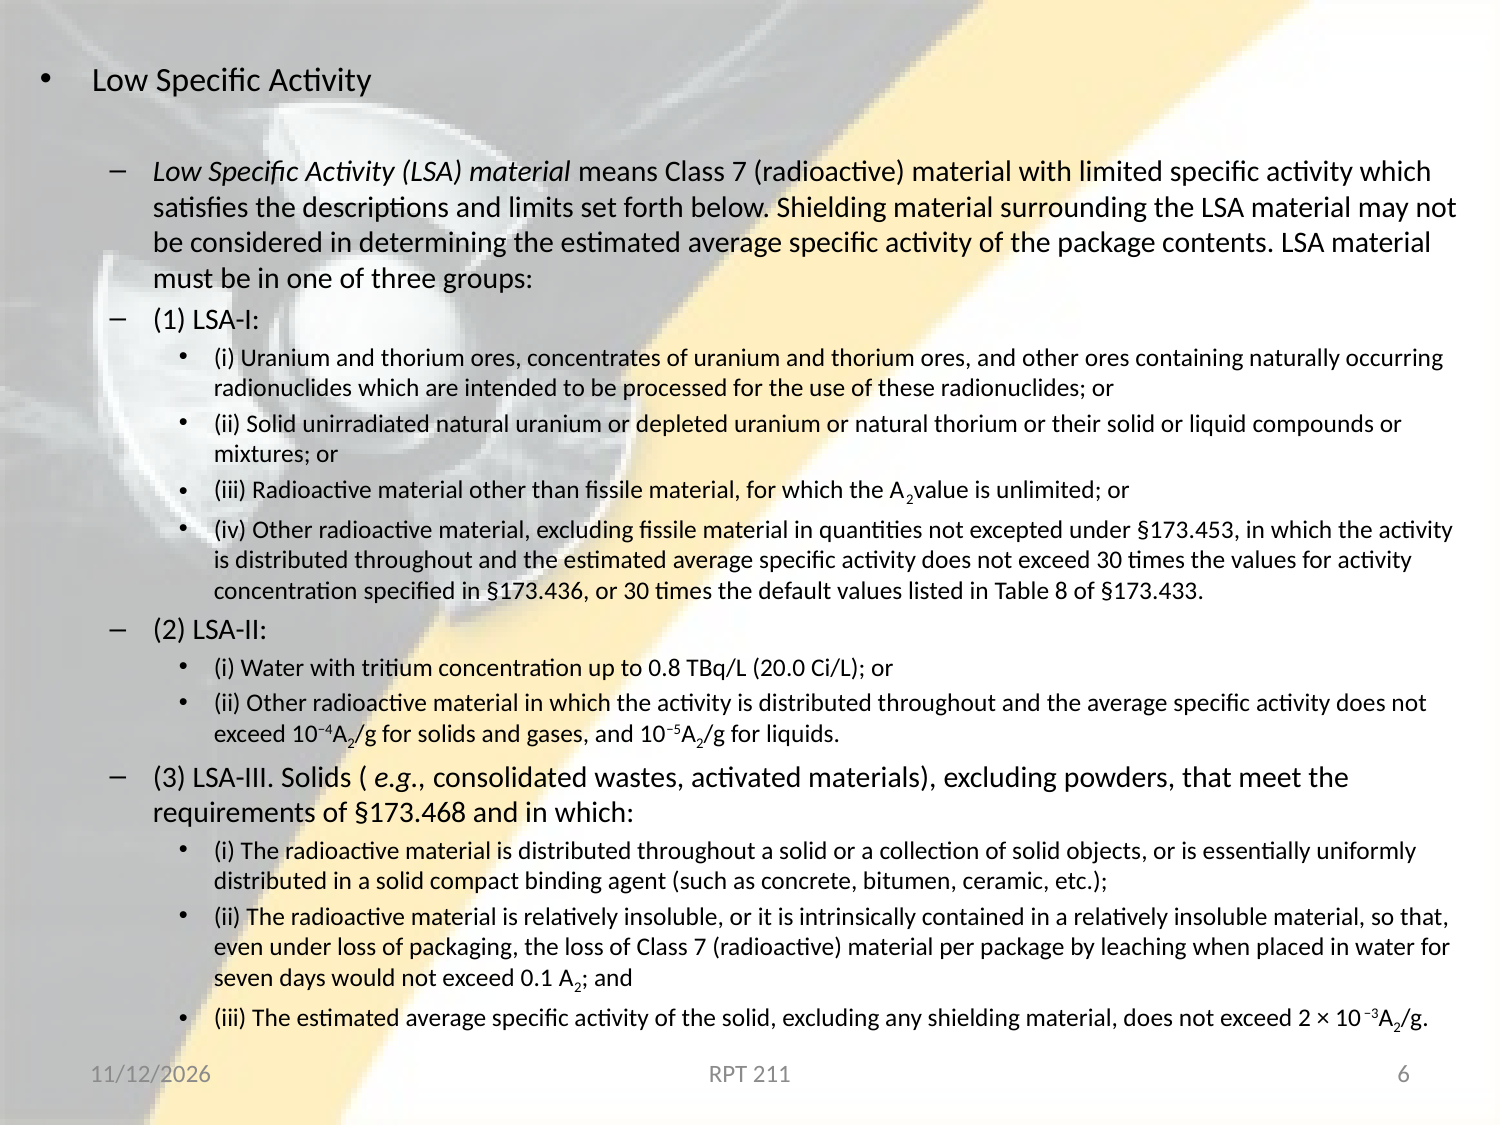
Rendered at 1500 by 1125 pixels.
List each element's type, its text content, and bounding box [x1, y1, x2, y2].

list Low Specific Activity Low Specific Activity (LSA) material means Class 7 (radioactive) material with limited specific activity which satisfies the descriptions and limits set forth below. Shielding material surrounding the LSA material may not be considered in determining the estimated average specific activity of the package contents. LSA material must be in one of three groups: (1) LSA-I: (i) Uranium and thorium ores, concentrates of uranium and thorium ores, and other ores containing naturally occurring radionuclides which are intended to be processed for the use of these radionuclides; or (ii) Solid unirradiated natural uranium or depleted uranium or natural thorium or their solid or liquid compounds or mixtures; or (iii) Radioactive material other than fissile material, for which the A2value is unlimited; or (iv) Other radioactive material, excluding fissile material in quantities not excepted under §173.453, in which the activity is distributed throughout and the estimated average specific activity does not exceed 30 times the values for activity concentration specified in §173.436, or 30 times the default values listed in Table 8 of §173.433. (2) LSA-II: (i) Water with tritium concentration up to 0.8 TBq/L (20.0 Ci/L); or (ii) Other radioactive material in which the activity is distributed throughout and the average specific activity does not exceed 10−4A2/g for solids and gases, and 10−5A2/g for liquids. (3) LSA-III. Solids ( e.g., consolidated wastes, activated materials), excluding powders, that meet the requirements of §173.468 and in which: (i) The radioactive material is distributed throughout a solid or a collection of solid objects, or is essentially uniformly distributed in a solid compact binding agent (such as concrete, bitumen, ceramic, etc.); (ii) The radioactive material is relatively insoluble, or it is intrinsically contained in a relatively insoluble material, so that, even under loss of packaging, the loss of Class 7 (radioactive) material per package by leaching when placed in water for seven days would not exceed 0.1 A2; and (iii) The estimated average specific activity of the solid, excluding any shielding material, does not exceed 2 × 10−3A2/g. [24, 50, 1475, 1075]
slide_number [75, 1042, 425, 1103]
footer RPT 211 [512, 1042, 988, 1103]
slide_number 6 [1074, 1042, 1425, 1103]
